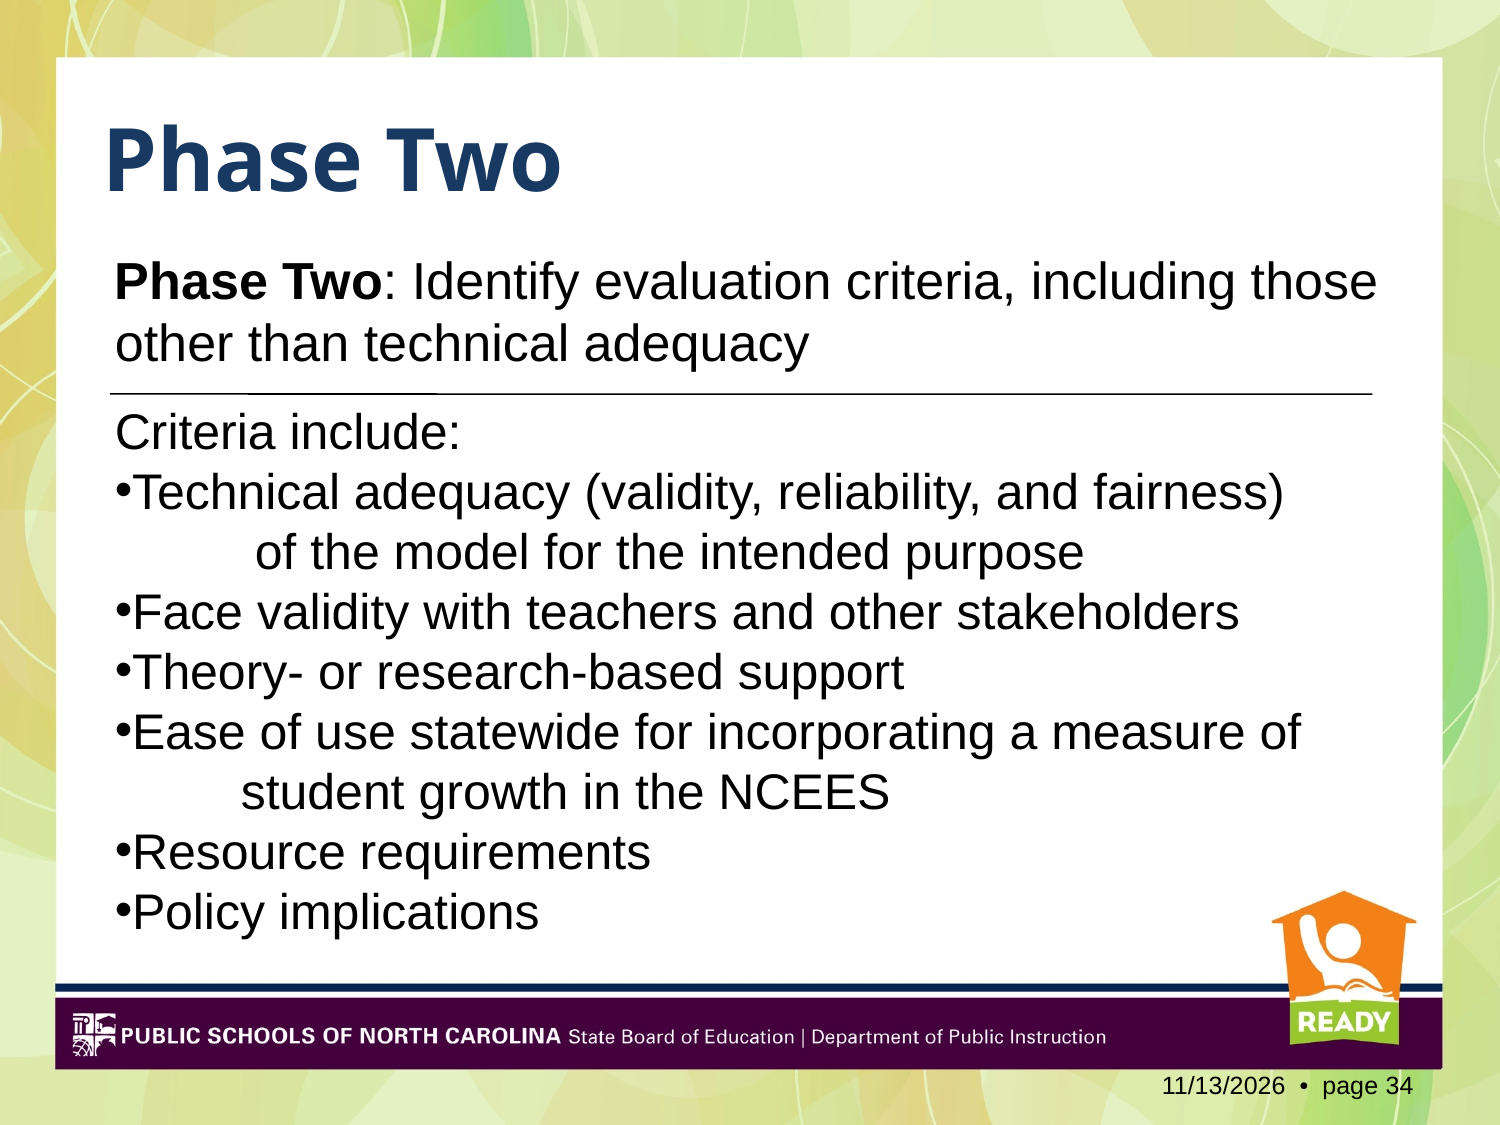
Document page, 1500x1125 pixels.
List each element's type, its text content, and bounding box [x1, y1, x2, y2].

title Phase Two [87, 87, 1413, 225]
text_box Phase Two: Identify evaluation criteria, including those other than technical adequacy Criteria include: Technical adequacy (validity, reliability, and fairness) of the model for the intended purpose Face validity with teachers and other stakeholders Theory- or research-based support Ease of use statewide for incorporating a measure of student growth in the NCEES Resource requirements Policy implications [99, 239, 1425, 1010]
picture [0, 0, 1500, 1125]
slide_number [1147, 1062, 1460, 1122]
